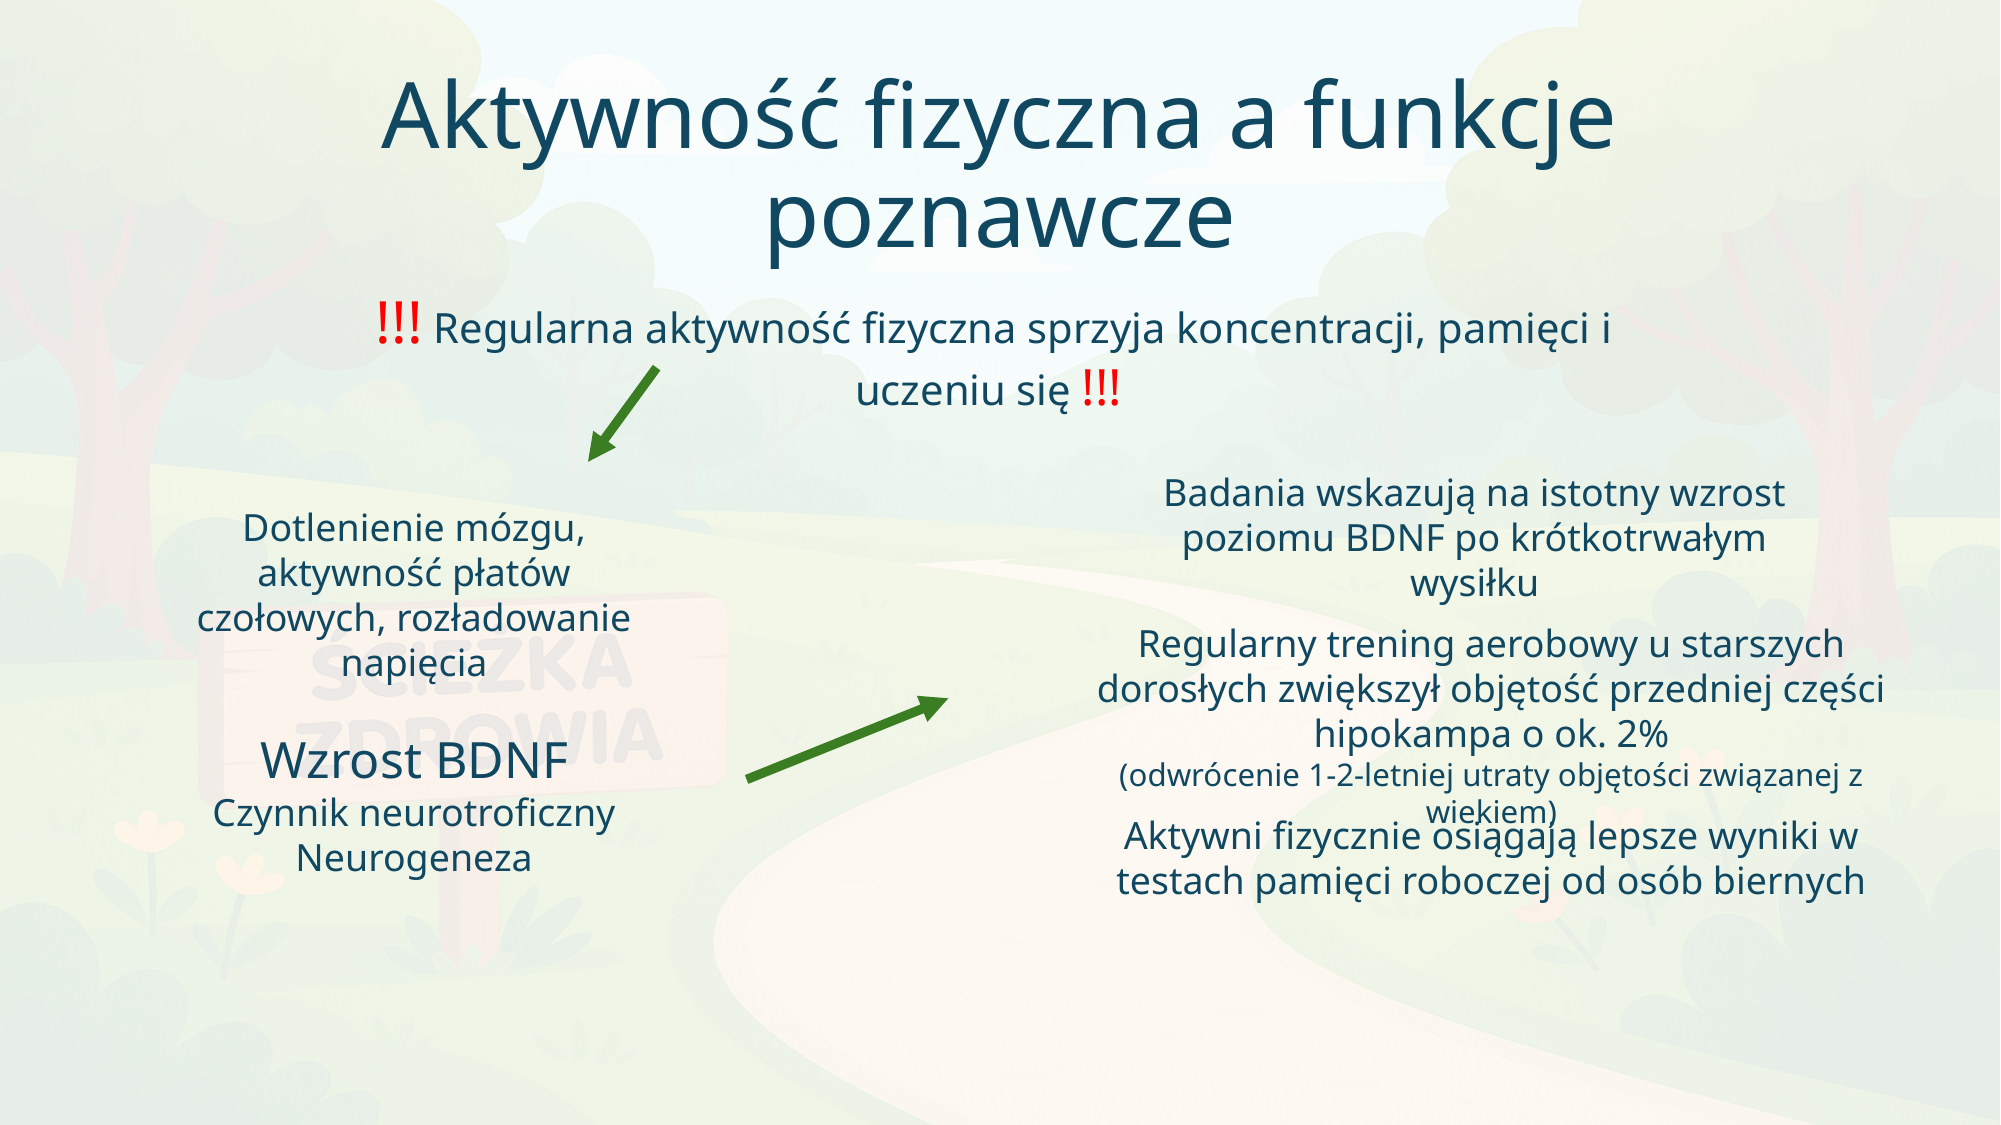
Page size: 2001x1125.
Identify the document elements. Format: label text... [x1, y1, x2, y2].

text_box Dotlenienie mózgu, aktywność płatów czołowych, rozładowanie napięcia [154, 496, 674, 692]
text_box Aktywni fizycznie osiągają lepsze wyniki w testach pamięci roboczej od osób biernych [1051, 804, 1932, 910]
text_box Wzrost BDNF Czynnik neurotroficzny Neurogeneza [154, 721, 674, 887]
text_box !!! Regularna aktywność fizyczna sprzyja koncentracji, pamięci i uczeniu się !!! [300, 278, 1689, 423]
text_box Badania wskazują na istotny wzrost poziomu BDNF po krótkotrwałym wysiłku [1104, 461, 1846, 612]
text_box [746, 697, 949, 780]
text_box Regularny trening aerobowy u starszych dorosłych zwiększył objętość przedniej części hipokampa o ok. 2% (odwrócenie 1-2-letniej utraty objętości związanej z wiekiem) [1051, 612, 1932, 804]
title Aktywność fizyczna a funkcje poznawcze [137, 59, 1863, 278]
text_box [587, 367, 658, 463]
